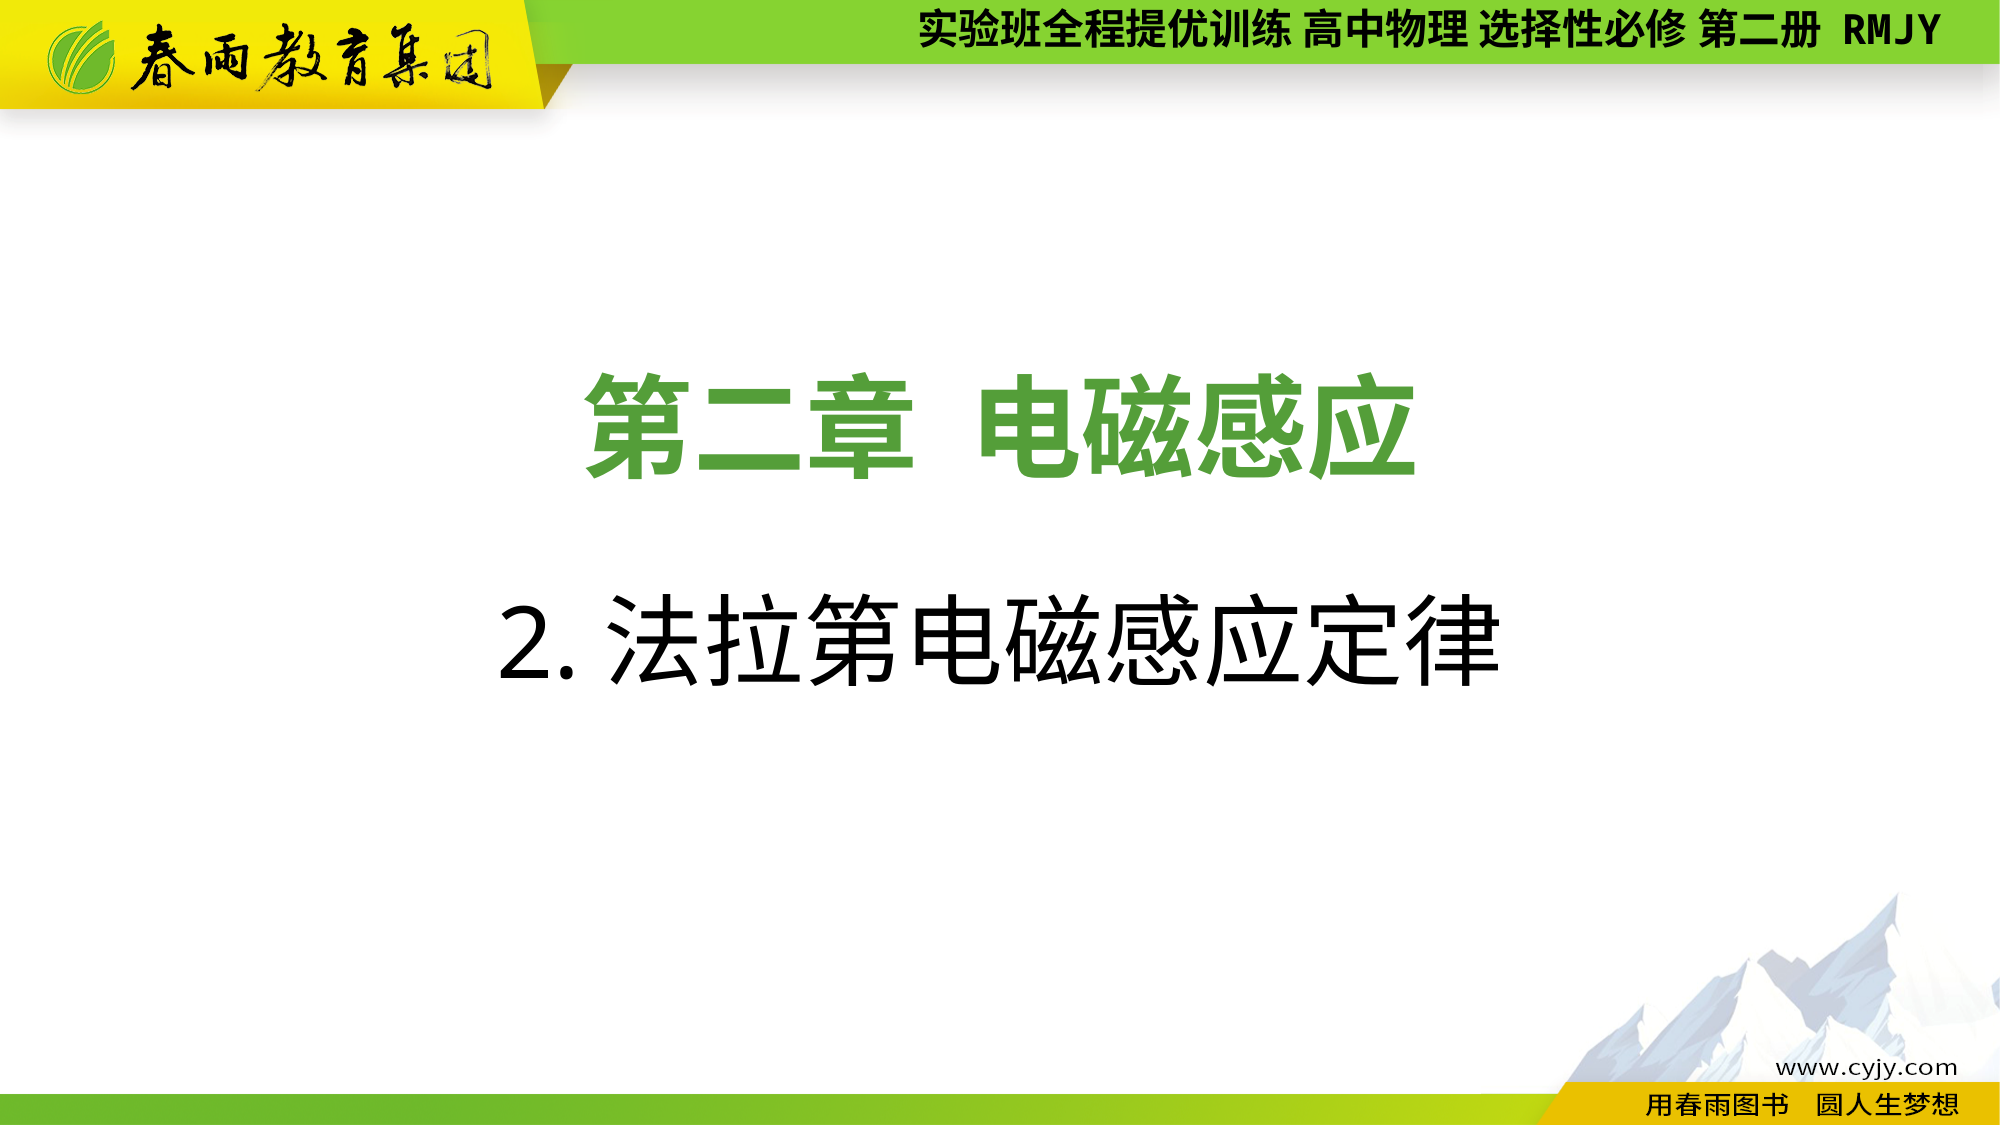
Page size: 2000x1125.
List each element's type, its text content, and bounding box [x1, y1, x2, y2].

text_box 2.法拉第电磁感应定律 [54, 511, 1946, 706]
picture [0, 0, 2000, 1125]
text_box 第二章 电磁感应 [54, 282, 1946, 500]
